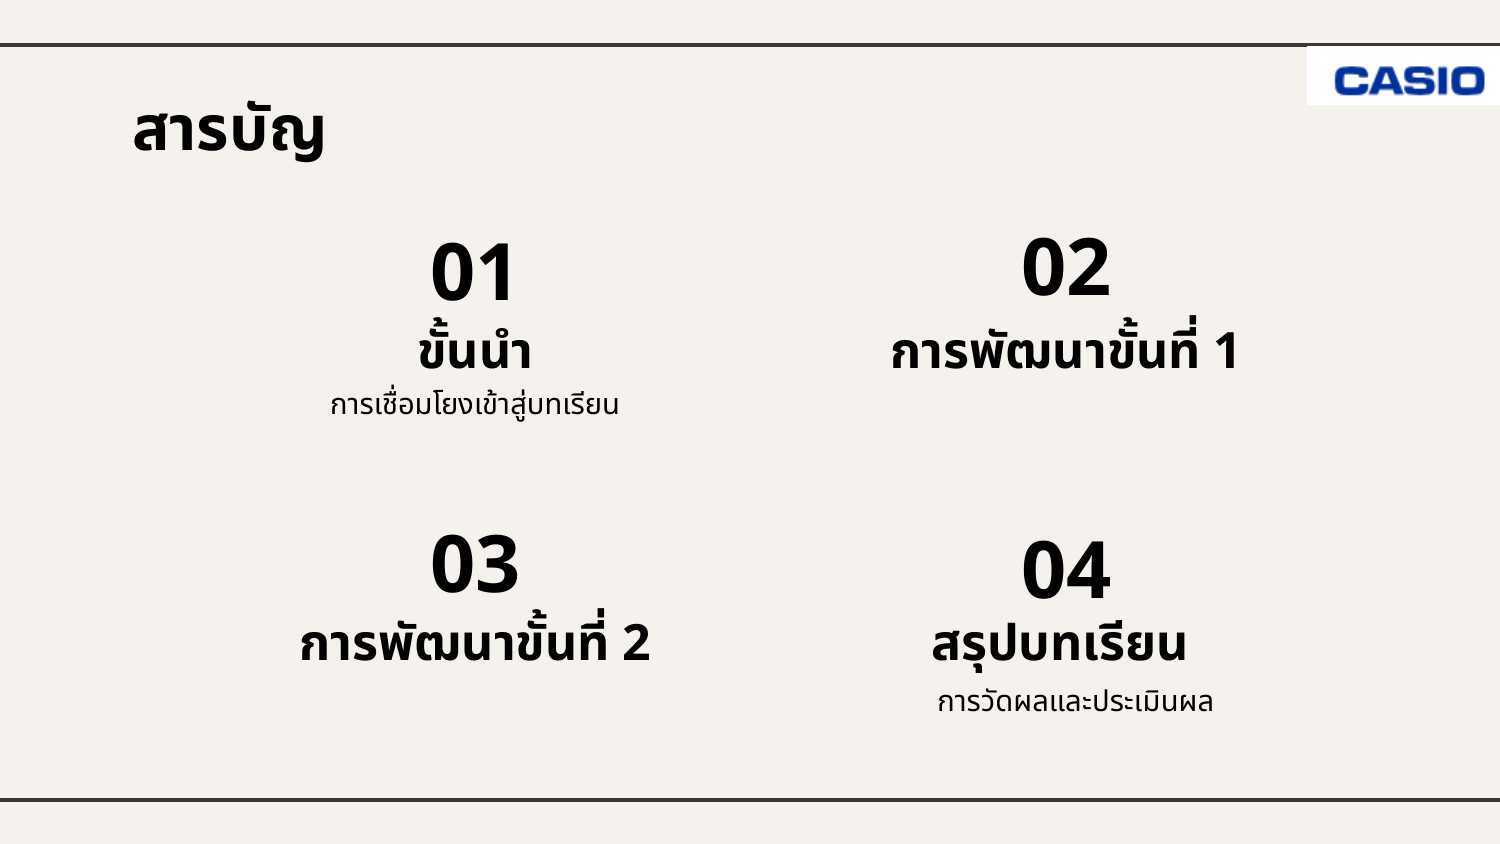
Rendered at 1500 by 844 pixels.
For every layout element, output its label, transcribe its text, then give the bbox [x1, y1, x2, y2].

title 02 [981, 209, 1152, 319]
subtitle ขั้นนำ [271, 318, 680, 369]
title 03 [390, 505, 561, 616]
picture [1307, 46, 1500, 105]
title 04 [981, 512, 1152, 622]
title สารบัญ [116, 72, 705, 167]
subtitle การพัฒนาขั้นที่ 1 [820, 318, 1313, 378]
subtitle สรุปบทเรียน [837, 610, 1296, 670]
title 01 [390, 213, 561, 324]
subtitle การพัฒนาขั้นที่ 2 [271, 610, 680, 670]
subtitle การเชื่อมโยงเข้าสู่บทเรียน [271, 369, 680, 472]
subtitle การวัดผลและประเมินผล [862, 666, 1271, 769]
